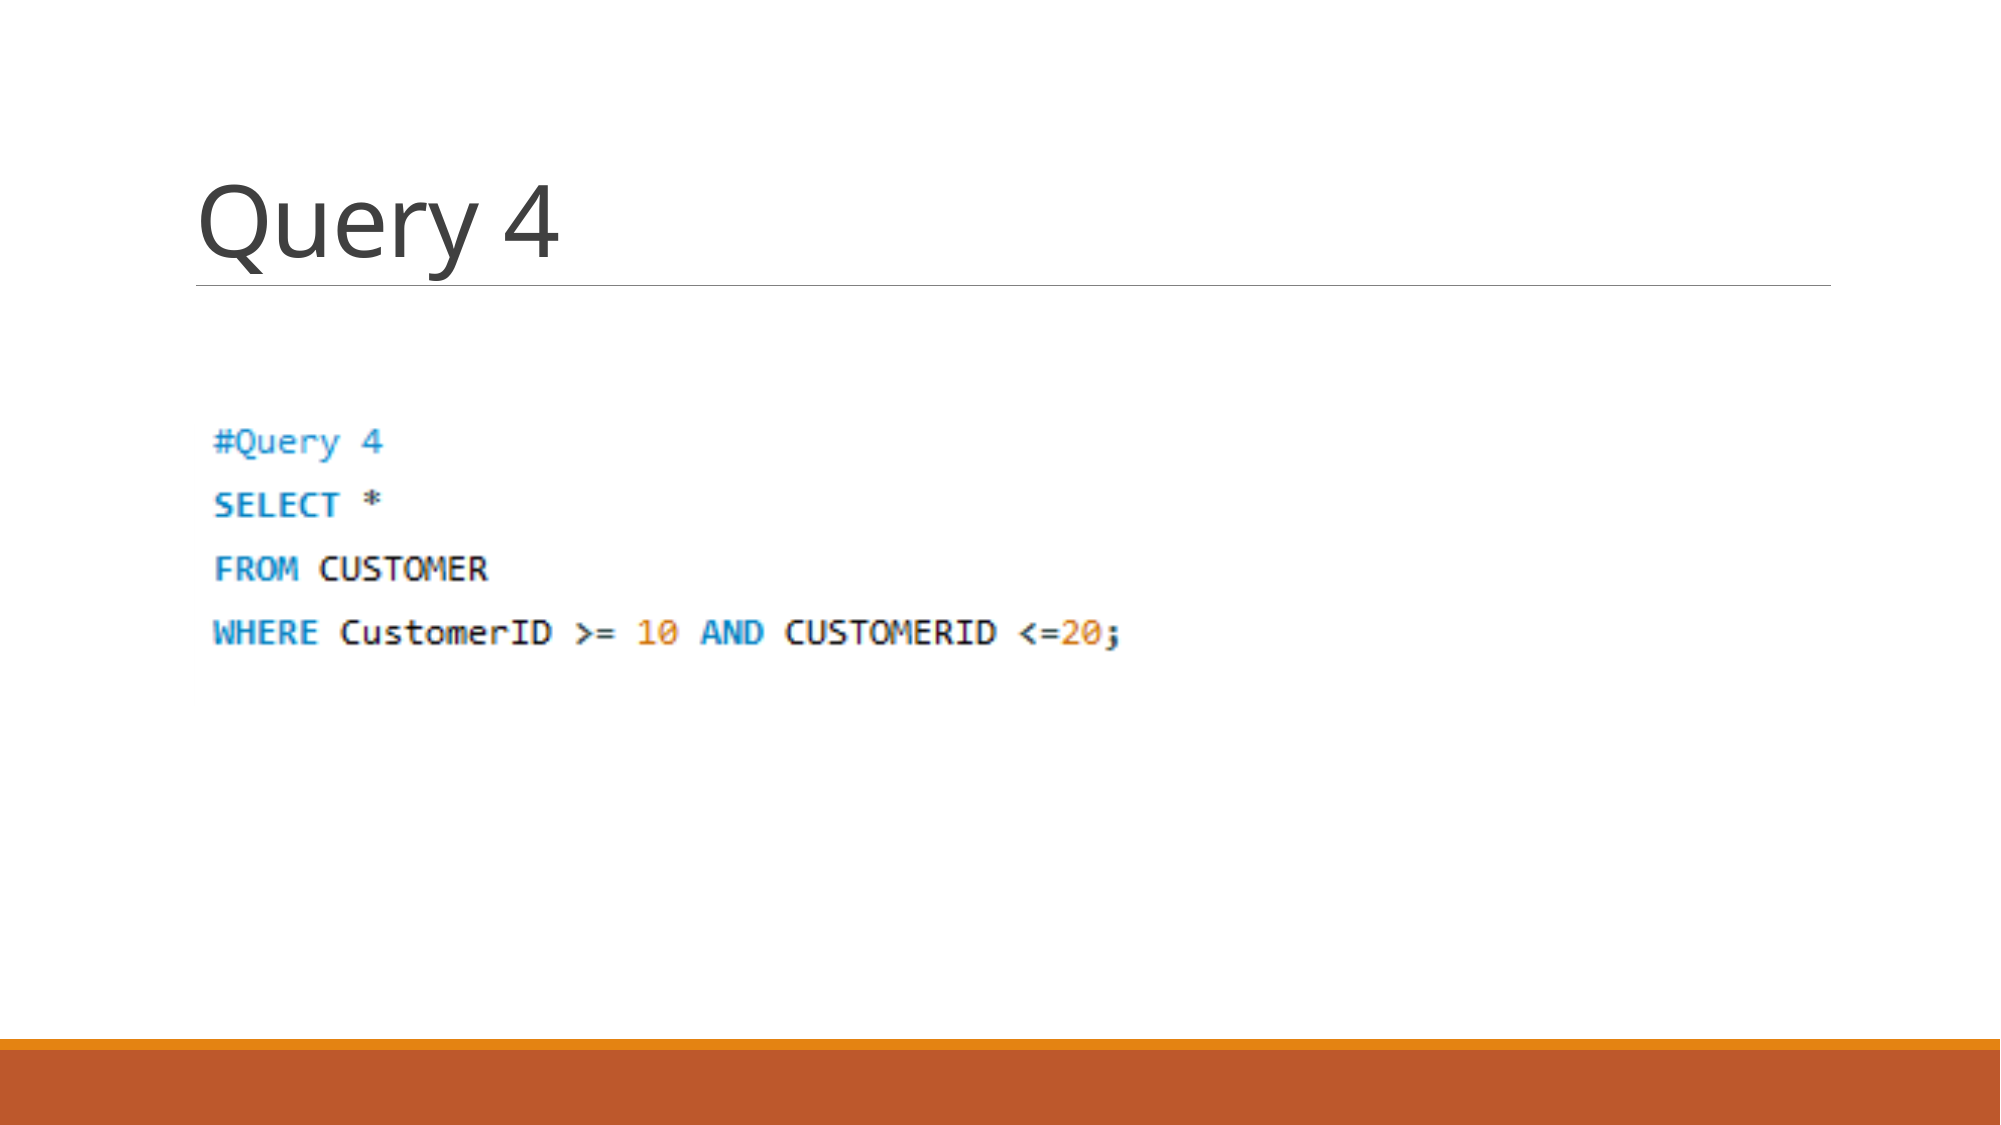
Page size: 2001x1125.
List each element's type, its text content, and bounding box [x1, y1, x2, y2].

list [192, 423, 1289, 706]
title Query 4 [180, 47, 1830, 285]
